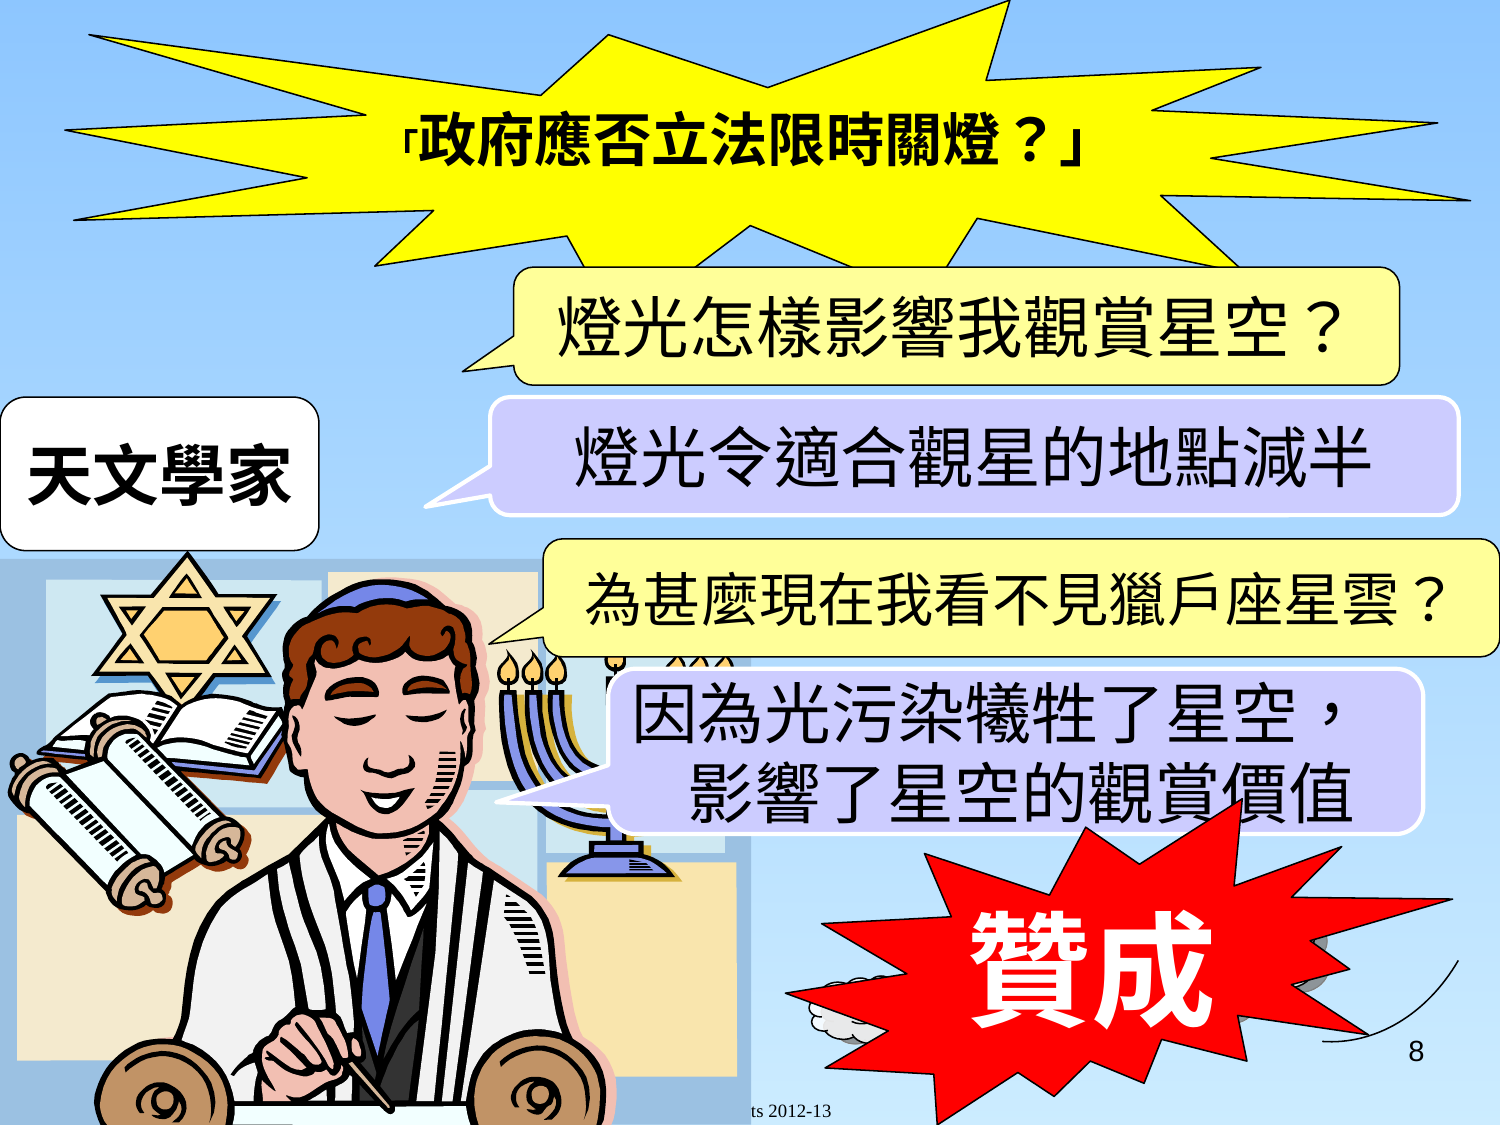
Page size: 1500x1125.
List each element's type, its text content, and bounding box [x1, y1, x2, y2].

text_box 因為光污染犧牲了星空，影響了星空的觀賞價值 [777, 666, 1426, 837]
text_box 燈光怎樣影響我觀賞星空？ [462, 267, 1400, 386]
text_box 「政府應否立法限時關燈？」 [64, 0, 1471, 267]
text_box 為甚麼現在我看不見獵戶座星雲？ [545, 538, 1500, 657]
picture [0, 550, 774, 1125]
text_box 天文學家 [0, 397, 319, 549]
text_box © Developed by the Centre for Education in Environmental Sustainability and funded under Faculty of Liberal Arts and Social Sciences Teaching Development Grants 2012-13 [777, 1069, 852, 1125]
text_box 燈光令適合觀星的地點減半 [423, 394, 1461, 518]
text_box 贊成 [785, 798, 1453, 1125]
slide_number 8 [1143, 1024, 1440, 1103]
